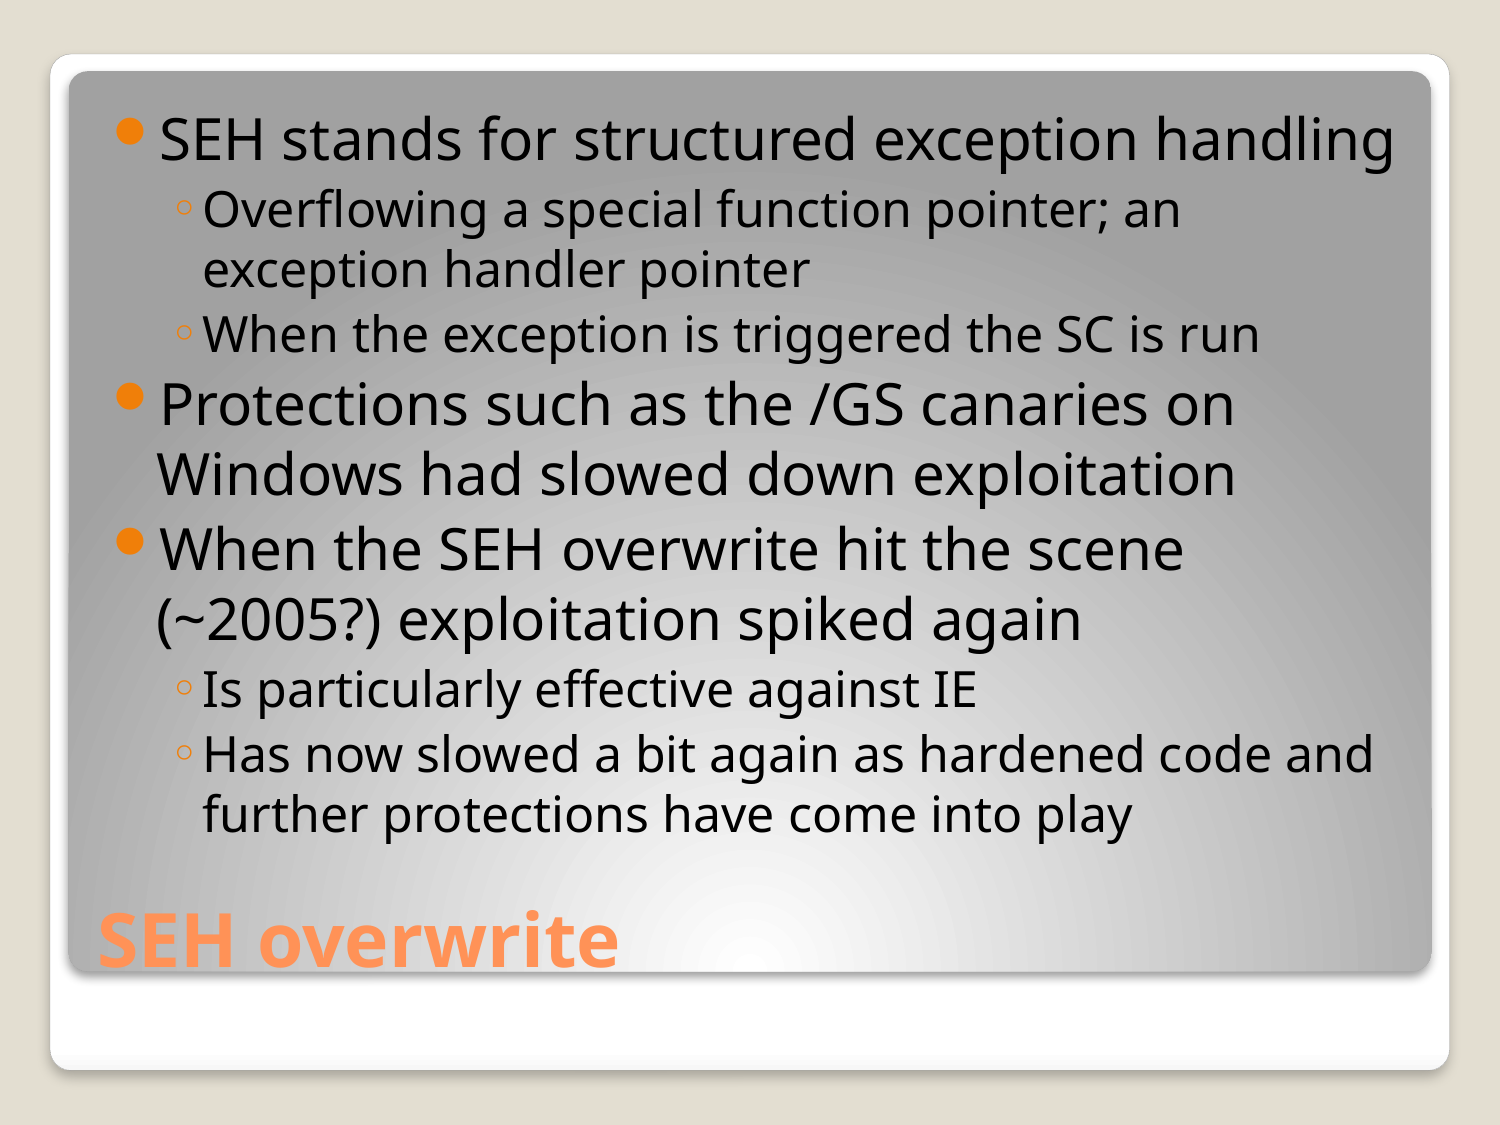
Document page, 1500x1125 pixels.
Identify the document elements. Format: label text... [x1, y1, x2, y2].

title SEH overwrite [82, 850, 1425, 990]
list SEH stands for structured exception handling Overflowing a special function pointer; an exception handler pointer When the exception is triggered the SC is run Protections such as the /GS canaries on Windows had slowed down exploitation When the SEH overwrite hit the scene (~2005?) exploitation spiked again Is particularly effective against IE Has now slowed a bit again as hardened code and further protections have come into play [82, 86, 1425, 850]
